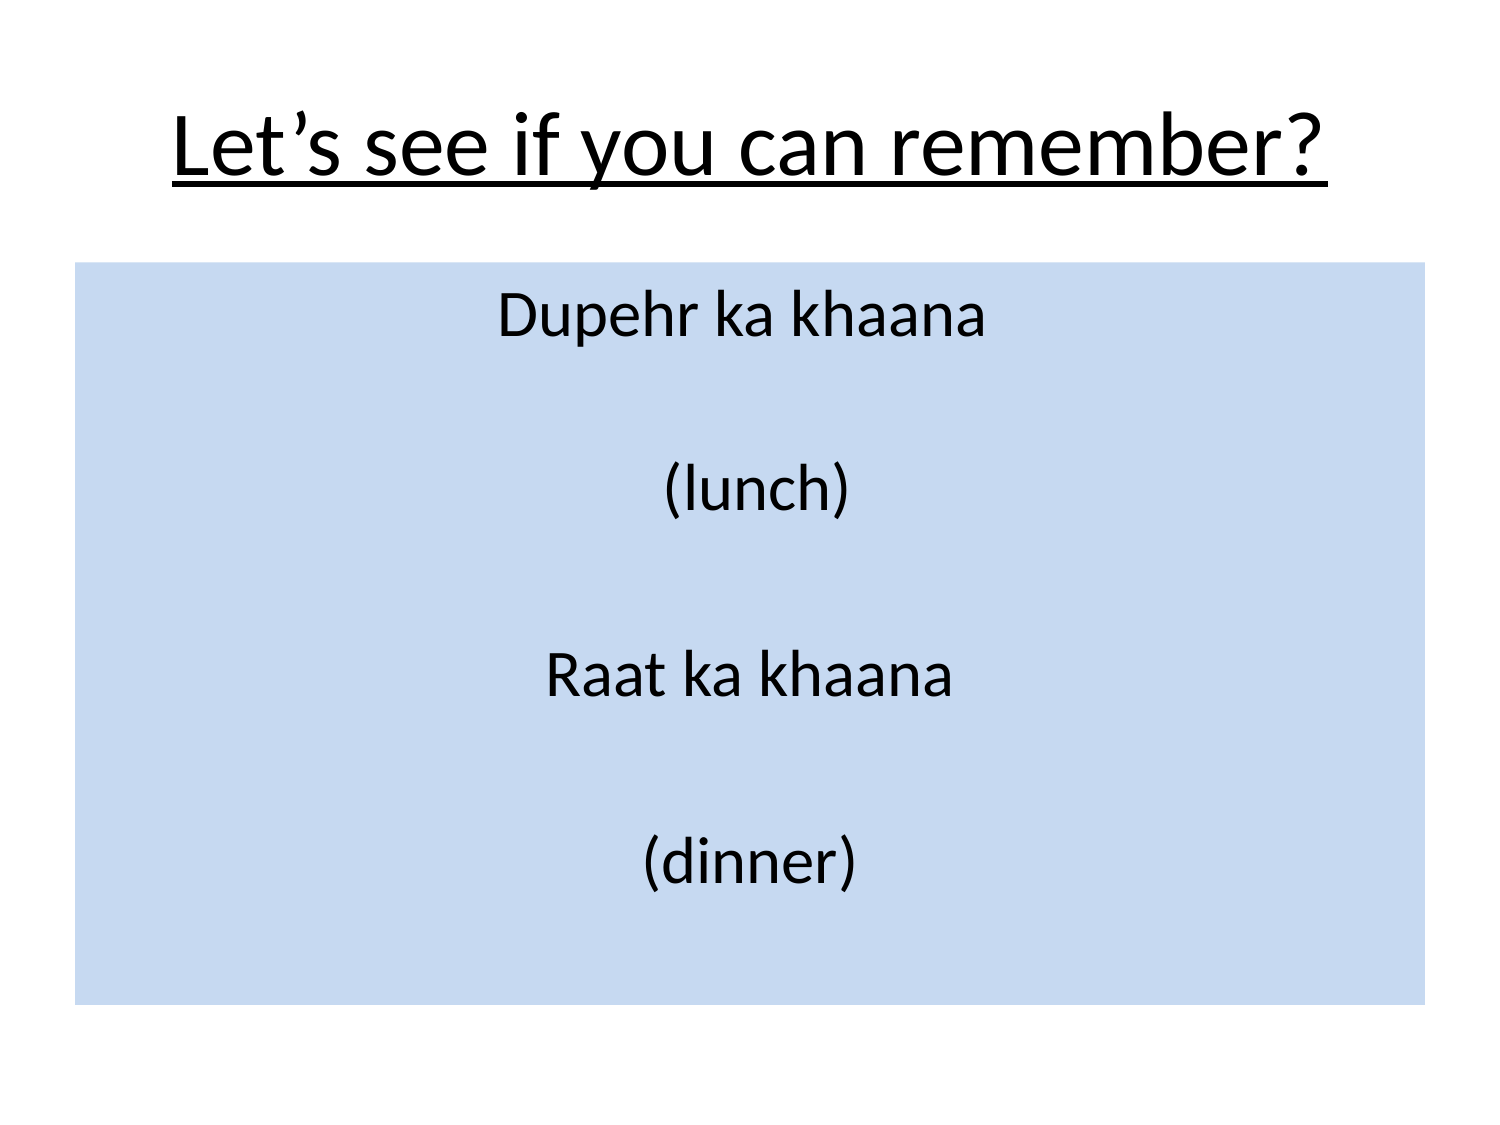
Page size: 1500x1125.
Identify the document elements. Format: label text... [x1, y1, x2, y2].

list Dupehr ka khaana (lunch) Raat ka khaana (dinner) [75, 262, 1425, 1005]
title Let’s see if you can remember? [75, 45, 1425, 233]
